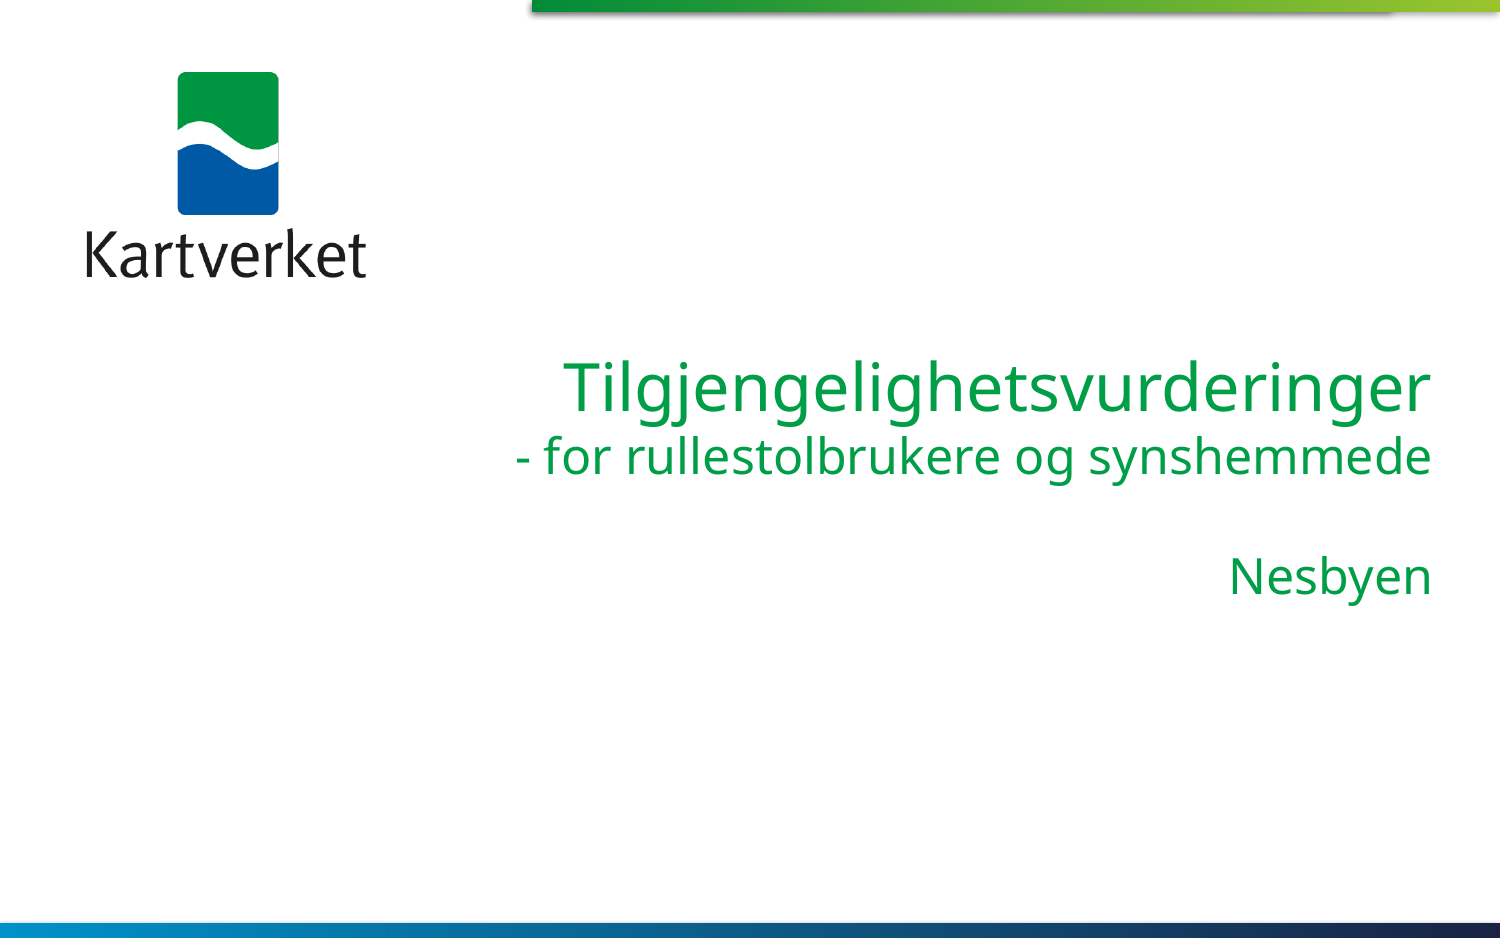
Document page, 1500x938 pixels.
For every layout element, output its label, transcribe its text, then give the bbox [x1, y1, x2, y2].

text_box Tilgjengelighetsvurderinger - for rullestolbrukere og synshemmede Nesbyen [66, 337, 1449, 613]
